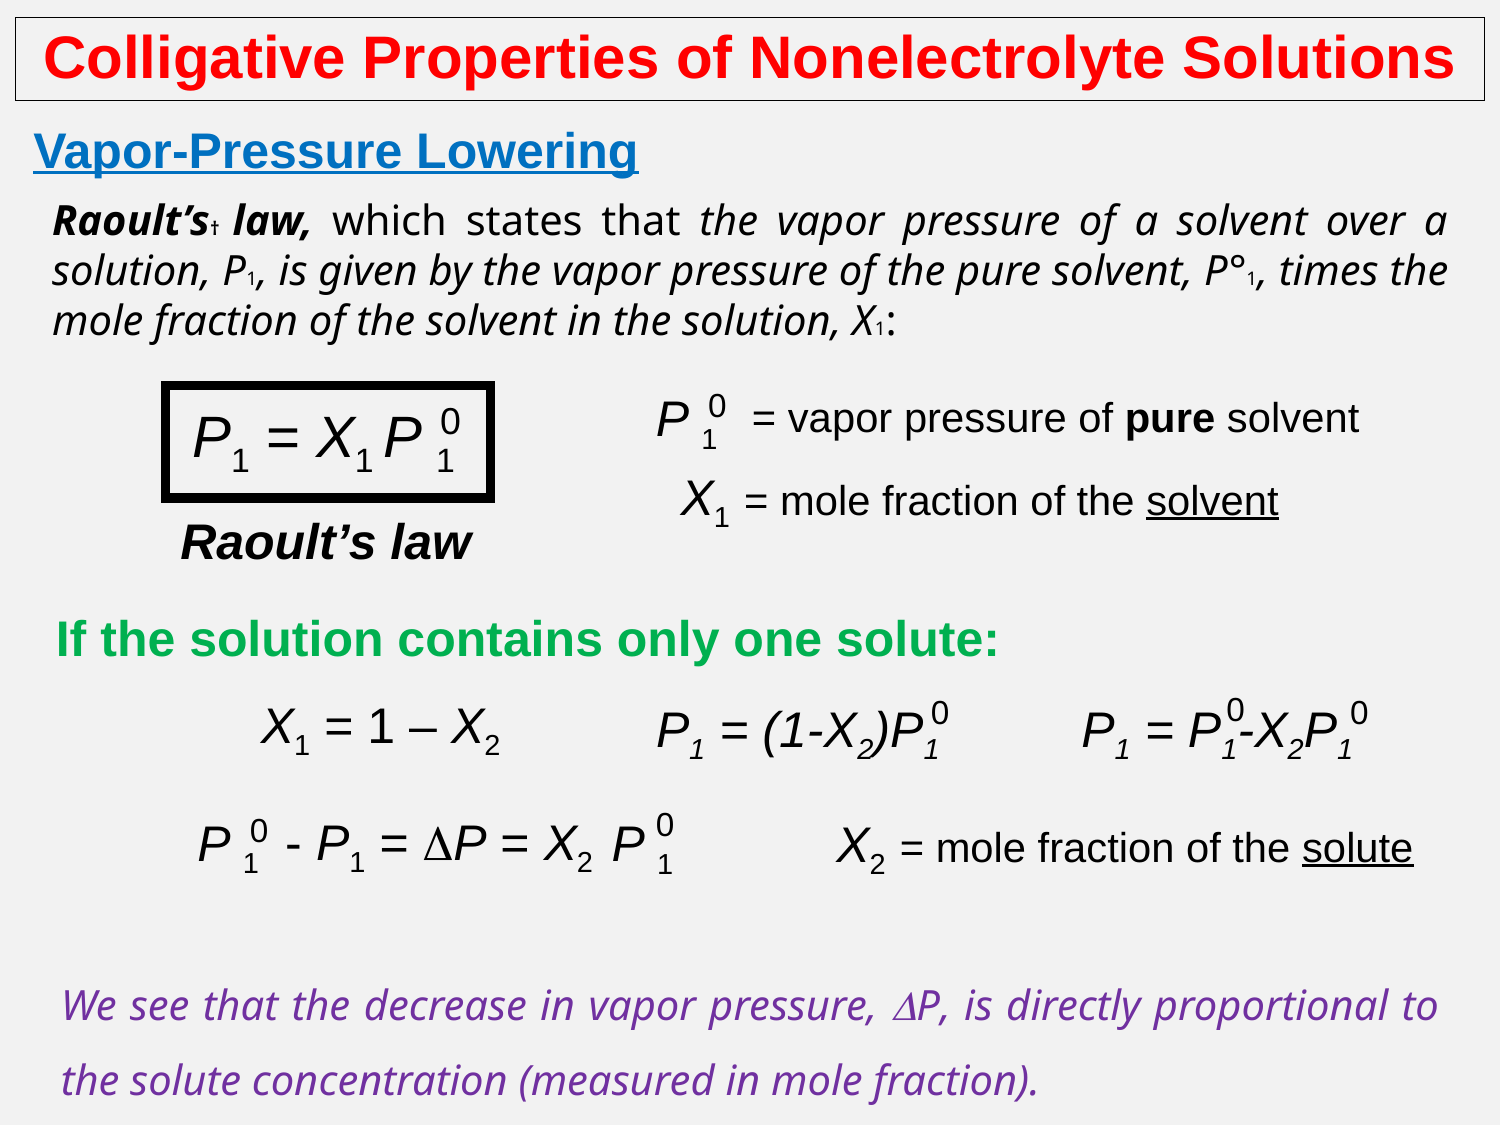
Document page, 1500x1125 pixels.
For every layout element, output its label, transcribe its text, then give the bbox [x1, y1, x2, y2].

text_box X2 = mole fraction of the solute [821, 804, 1429, 888]
title Colligative Properties of Nonelectrolyte Solutions [15, 17, 1485, 101]
text_box We see that the decrease in vapor pressure, DP, is directly proportional to the solute concentration (measured in mole fraction). [46, 946, 1455, 1112]
text_box Raoult’s law [165, 503, 487, 577]
text_box Vapor-Pressure Lowering [18, 110, 654, 186]
text_box X1 = mole fraction of the solvent [665, 457, 1294, 541]
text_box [150, 796, 721, 881]
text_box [631, 684, 995, 766]
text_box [1055, 680, 1415, 766]
text_box X1 = 1 – X2 [246, 685, 516, 769]
text_box Raoult’s† law, which states that the vapor pressure of a solvent over a solution, P1, is given by the vapor pressure of the pure solvent, P°1, times the mole fraction of the solvent in the solution, X1: [37, 186, 1463, 351]
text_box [140, 385, 507, 498]
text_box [609, 377, 1377, 456]
text_box If the solution contains only one solute: [41, 598, 1016, 674]
